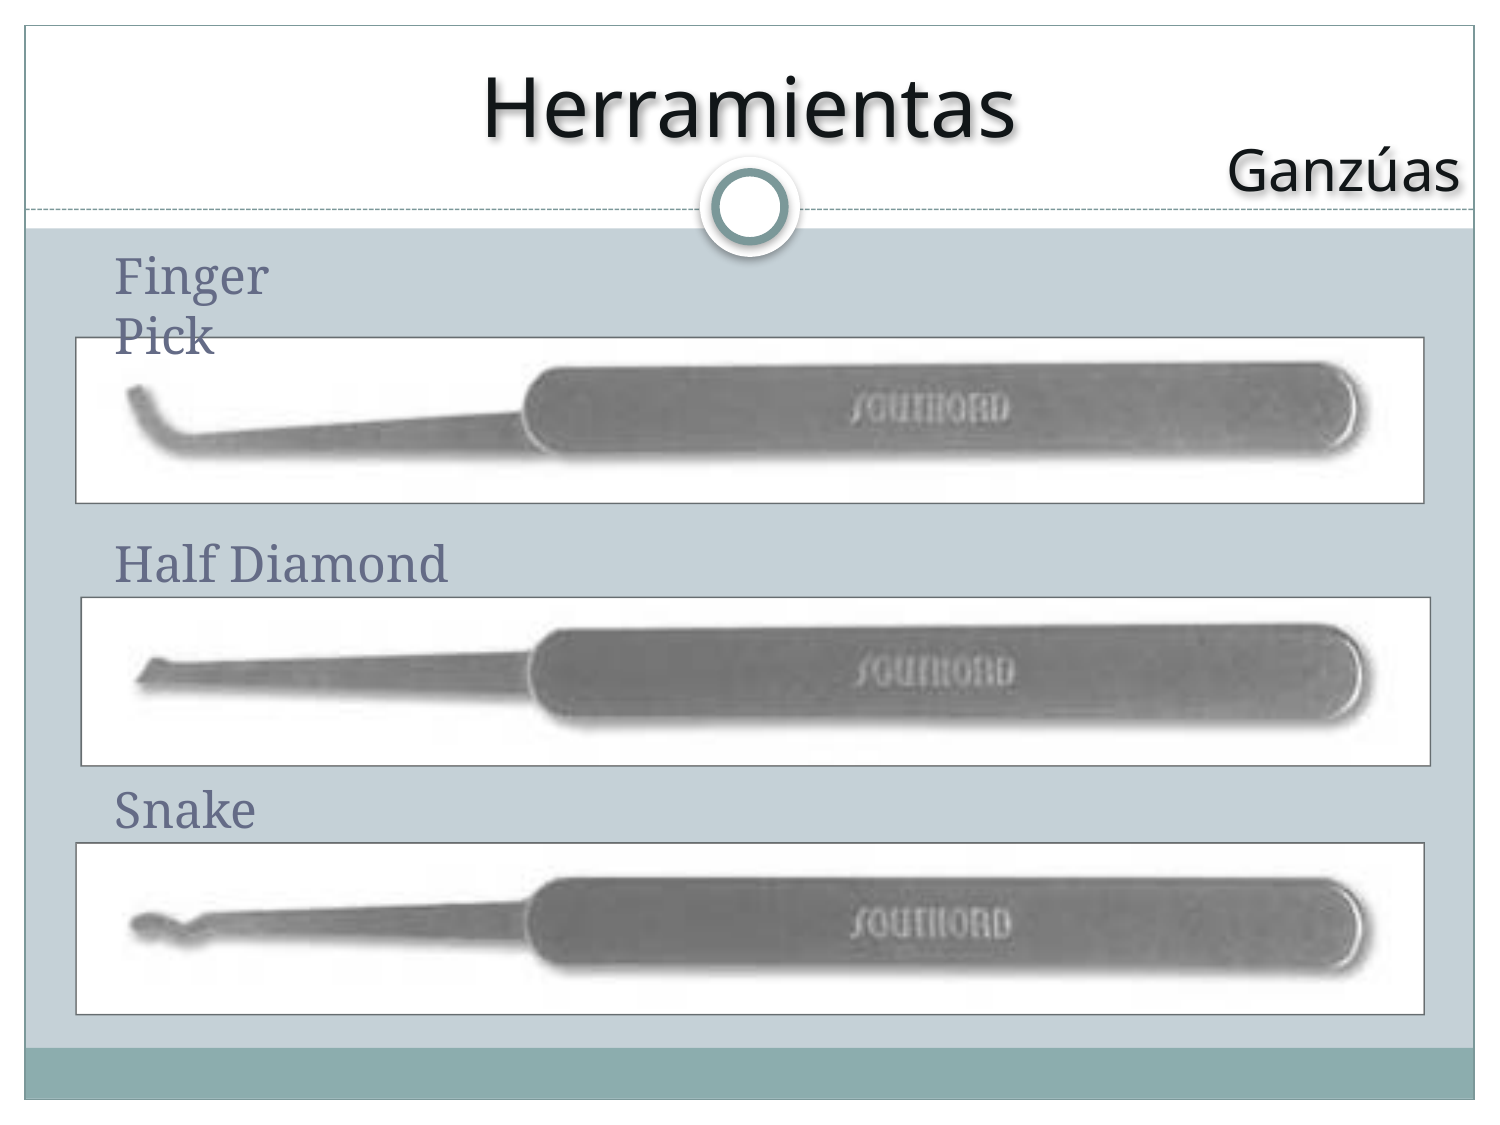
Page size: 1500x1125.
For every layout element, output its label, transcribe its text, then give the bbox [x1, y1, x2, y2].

text_box Snake [100, 785, 384, 833]
picture [76, 338, 1424, 503]
text_box Half Diamond [100, 538, 479, 587]
text_box Finger Pick [100, 281, 384, 329]
picture [76, 843, 1424, 1015]
text_box Ganzúas [984, 105, 1477, 211]
title Herramientas [49, 37, 1450, 162]
picture [81, 597, 1430, 766]
